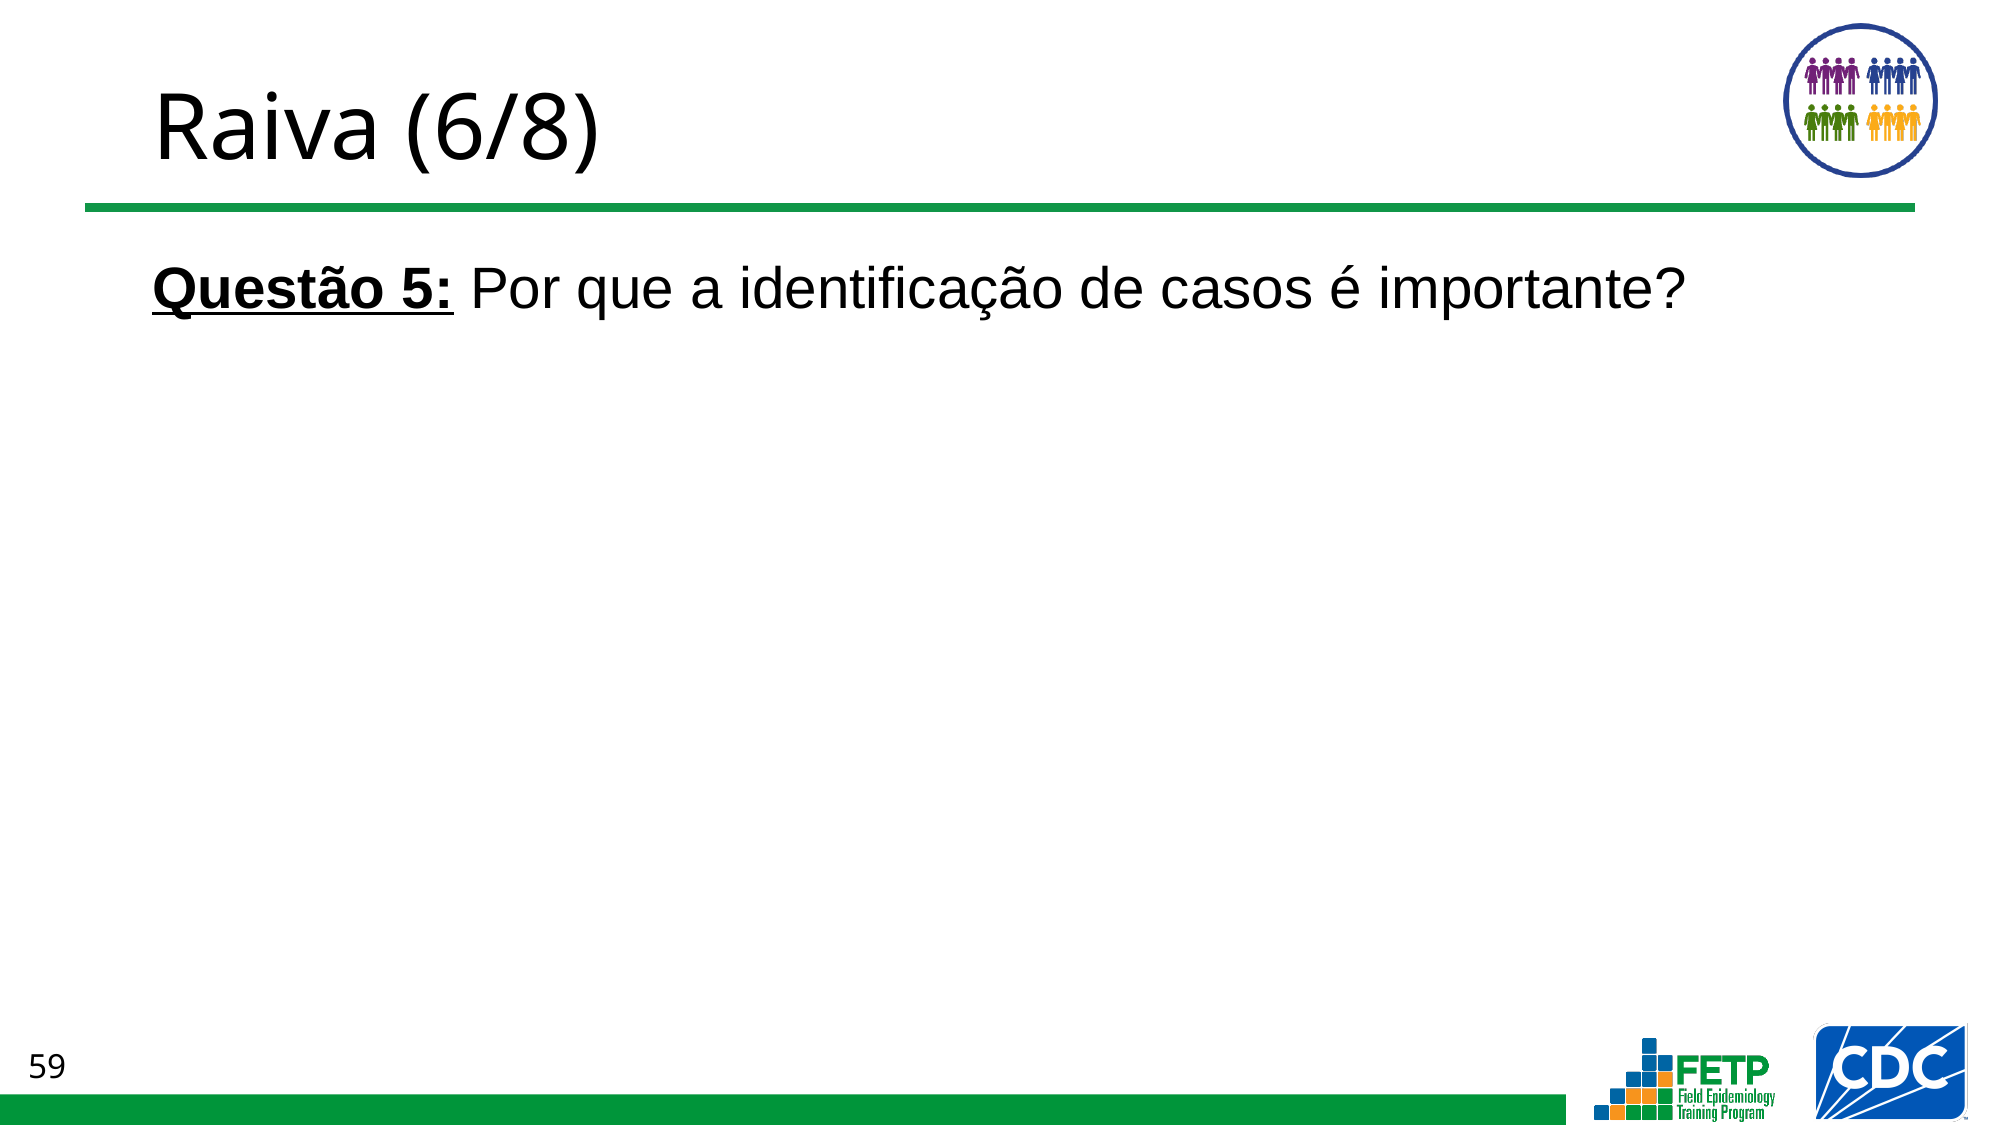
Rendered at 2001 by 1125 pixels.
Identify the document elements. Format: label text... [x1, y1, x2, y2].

picture [1594, 1038, 1775, 1122]
picture [1783, 23, 1938, 178]
list Questão 5: Por que a identificação de casos é importante? [137, 242, 1863, 1004]
title Raiva (6/8) [137, 73, 1738, 205]
picture [1813, 1023, 1968, 1122]
